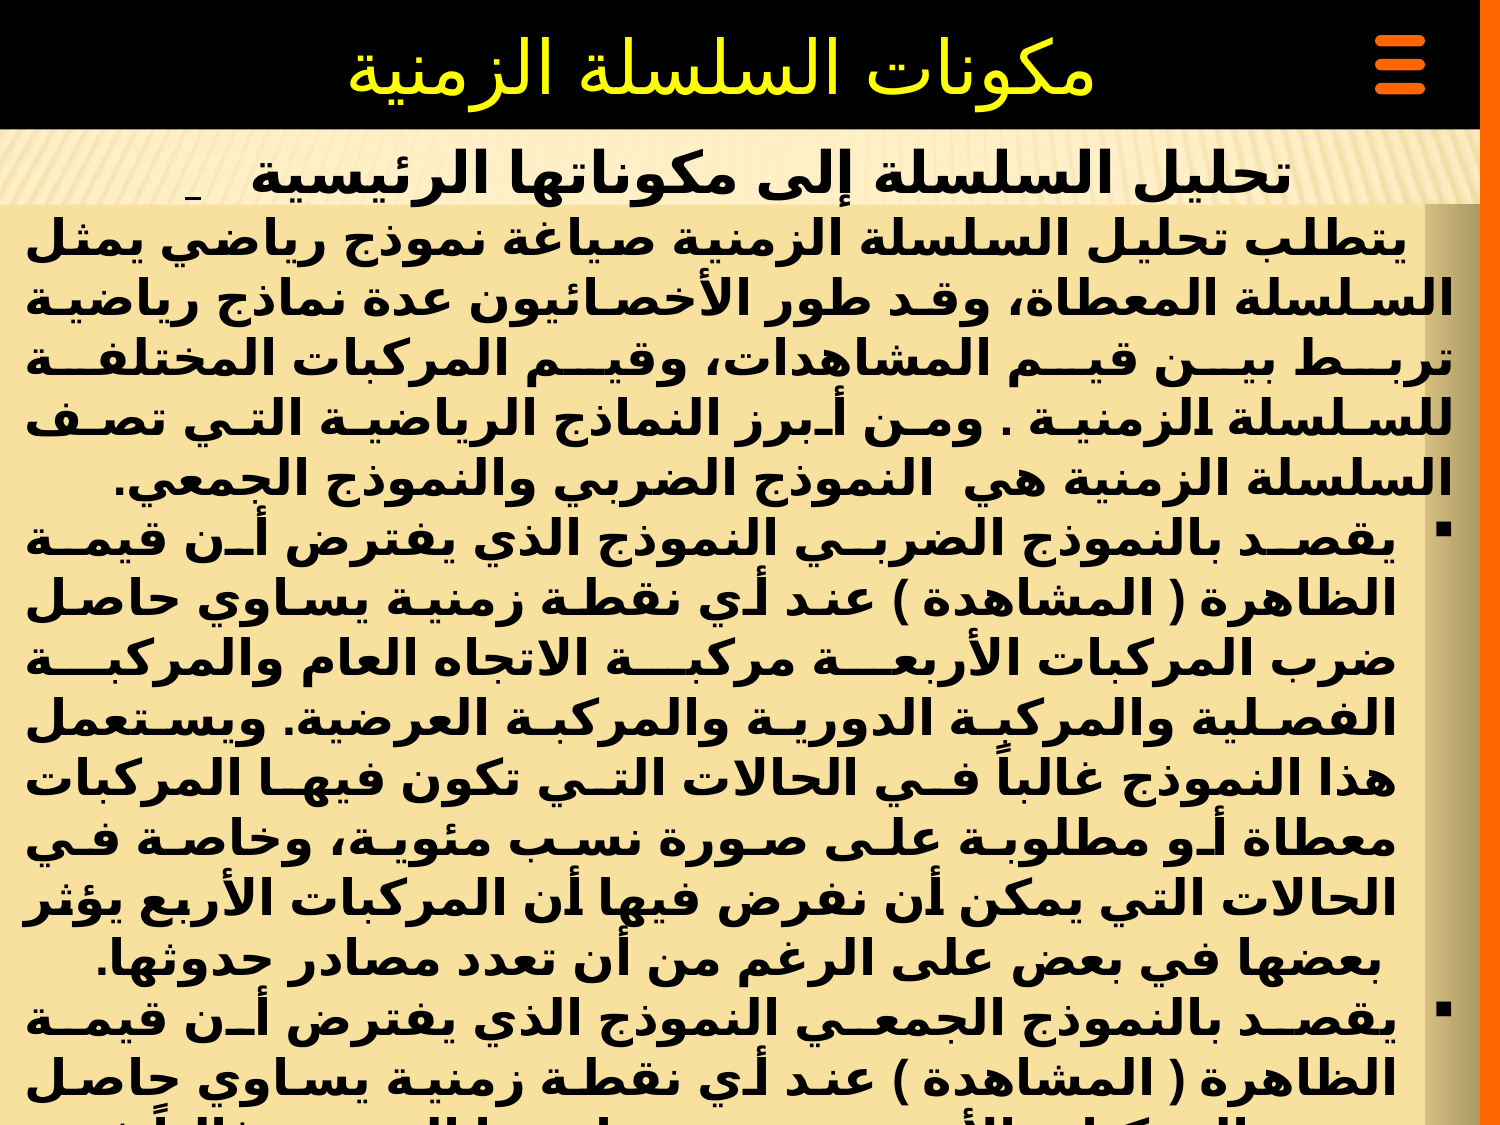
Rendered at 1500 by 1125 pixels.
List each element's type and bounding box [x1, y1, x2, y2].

text_box [0, 0, 1500, 1125]
